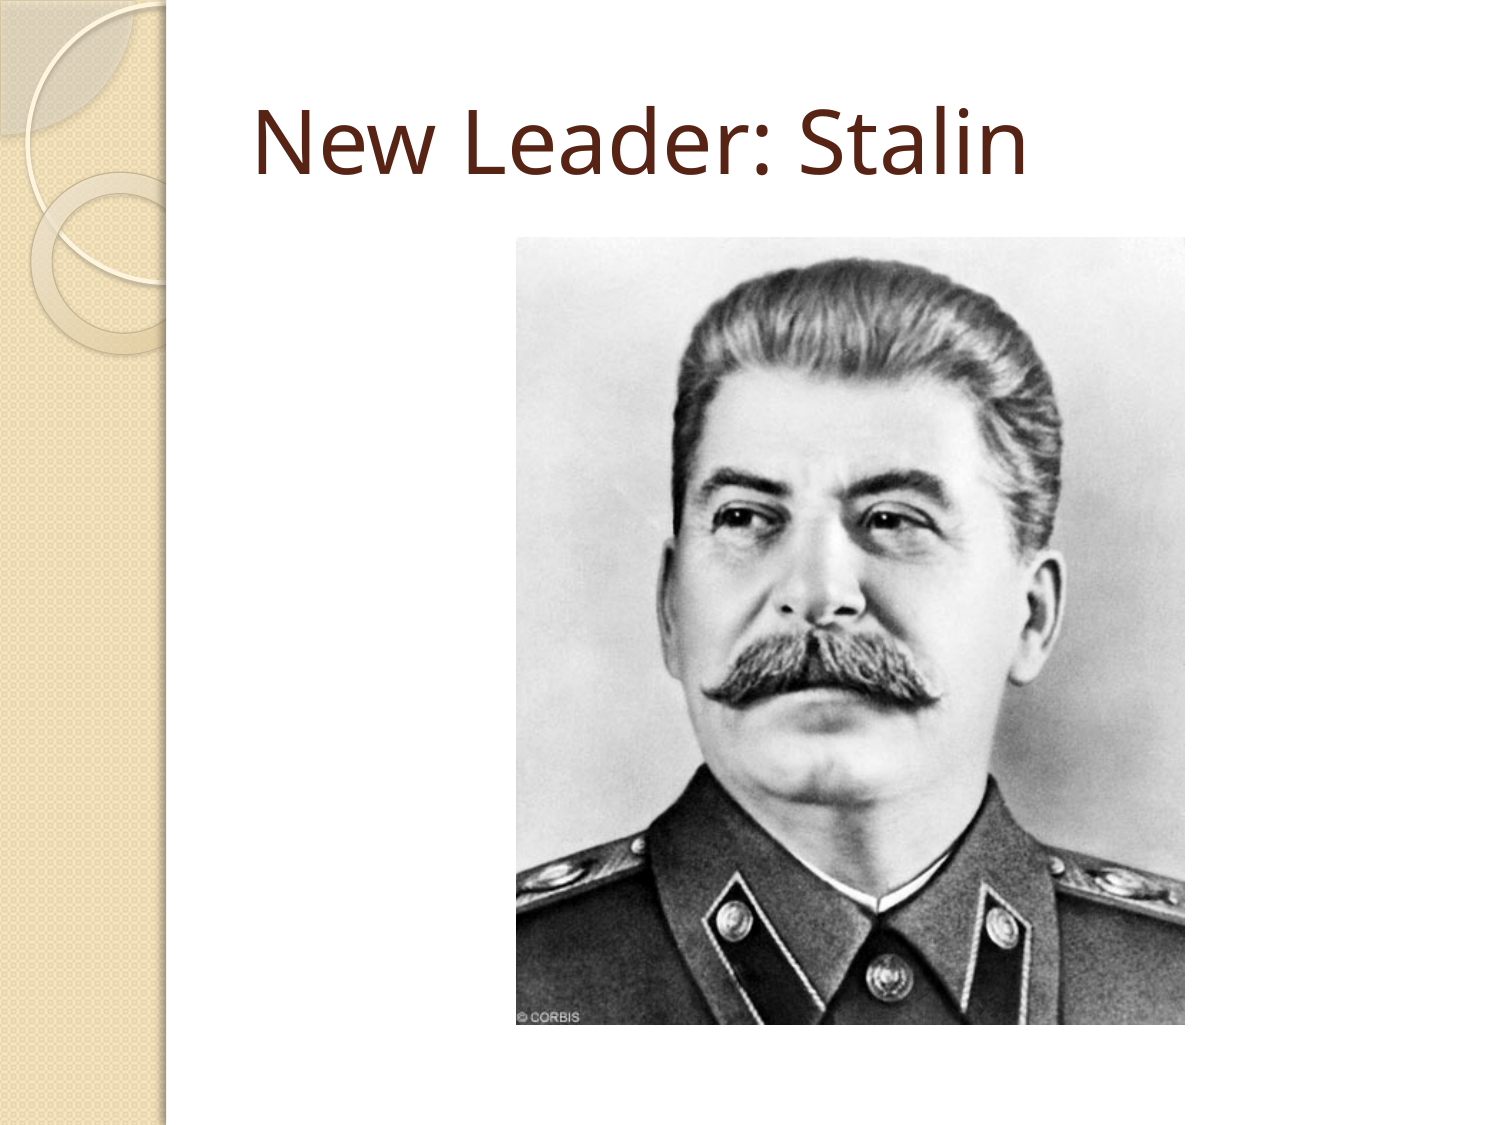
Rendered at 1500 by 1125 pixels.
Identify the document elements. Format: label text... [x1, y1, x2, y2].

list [235, 237, 1466, 1026]
title New Leader: Stalin [235, 45, 1466, 233]
